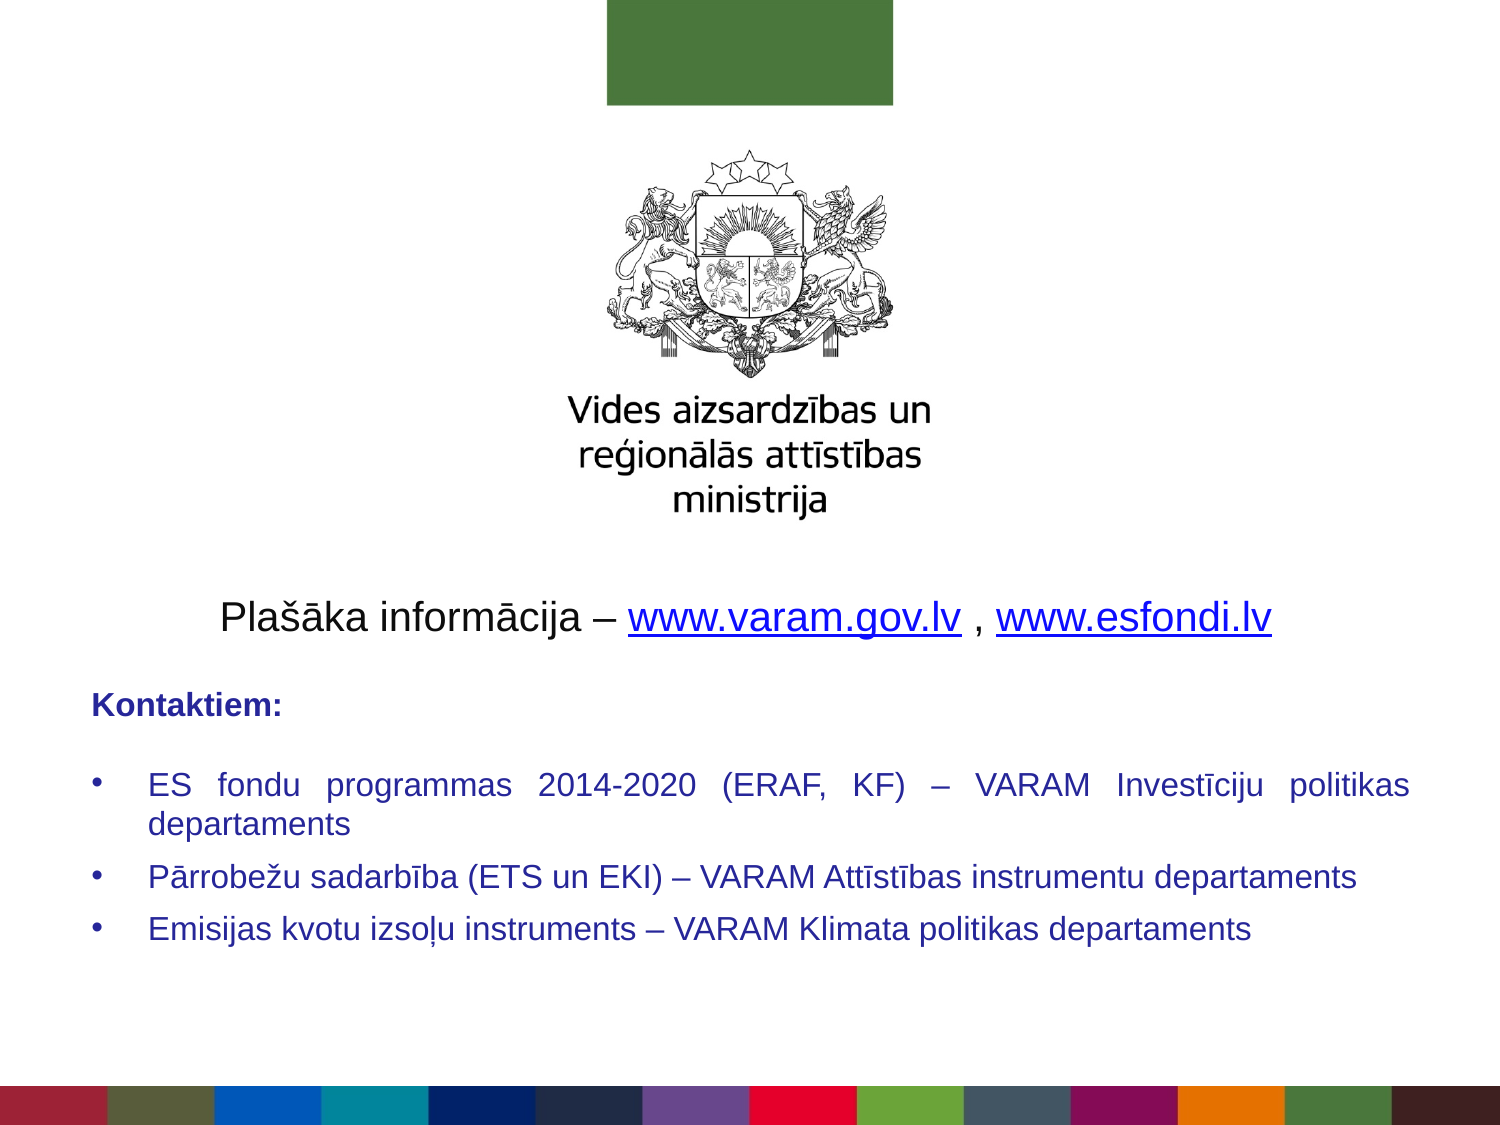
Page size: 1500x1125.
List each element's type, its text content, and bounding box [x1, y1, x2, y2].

picture [0, 1086, 320, 1125]
text_box Plašāka informācija – www.varam.gov.lv , www.esfondi.lv Kontaktiem: ES fondu programmas 2014-2020 (ERAF, KF) – VARAM Investīciju politikas departaments Pārrobežu sadarbība (ETS un EKI) – VARAM Attīstības instrumentu departaments Emisijas kvotu izsoļu instruments – VARAM Klimata politikas departaments [76, 382, 1427, 993]
picture [440, 0, 1060, 382]
picture [326, 1086, 1500, 1125]
